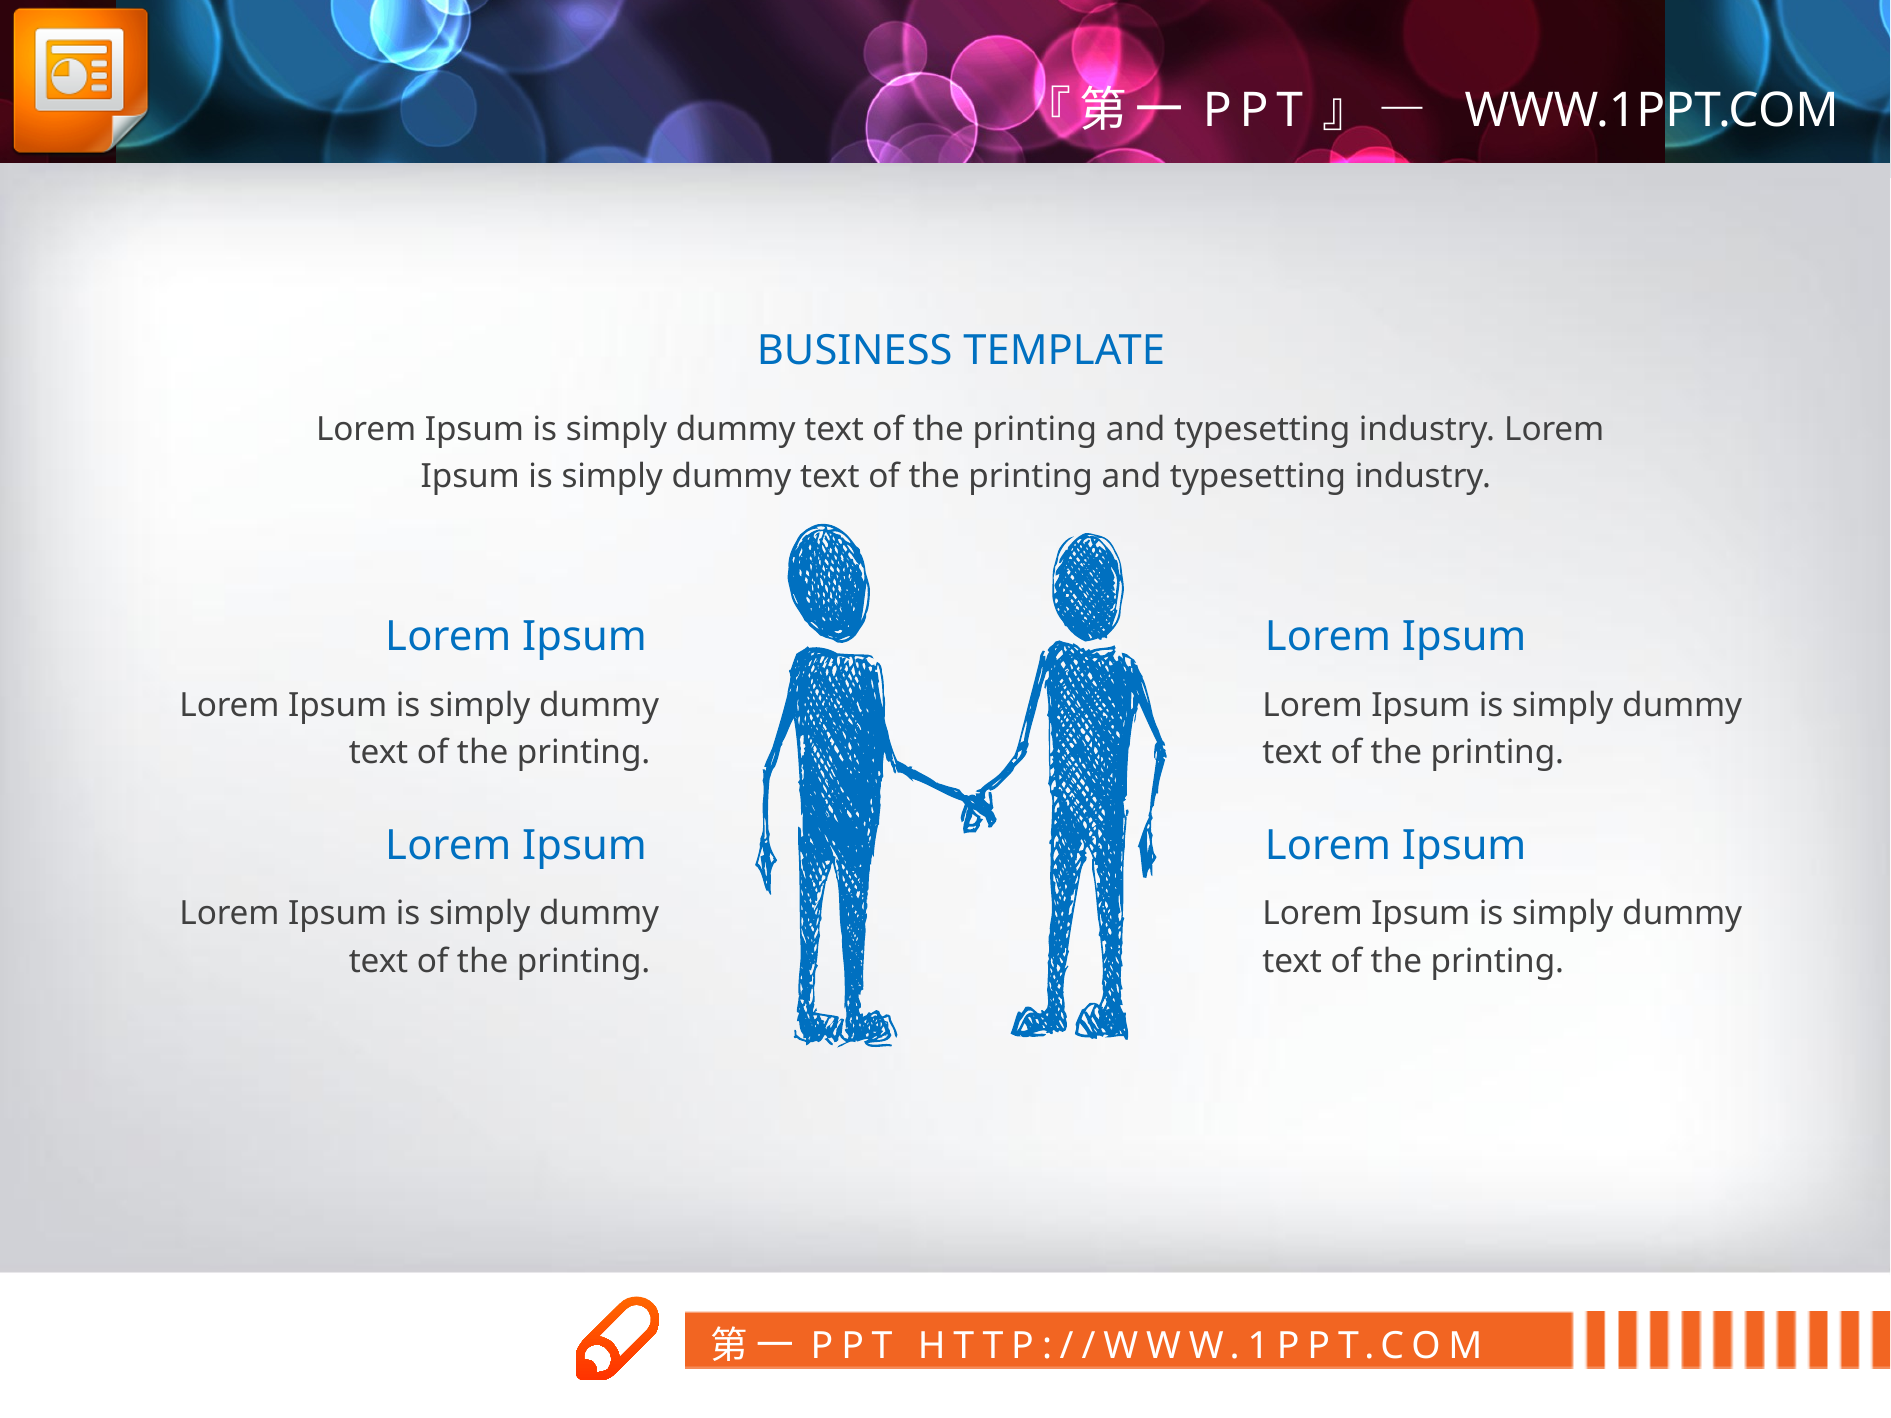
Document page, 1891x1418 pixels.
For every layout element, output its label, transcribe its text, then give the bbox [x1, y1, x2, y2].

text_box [129, 810, 675, 985]
picture [685, 1311, 1891, 1369]
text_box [1247, 601, 1793, 776]
text_box Lorem Ipsum is simply dummy text of the printing and typesetting industry. Lorem Ipsum is simply dummy text of the printing and typesetting industry. [272, 391, 1650, 502]
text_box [129, 601, 675, 780]
picture [0, 0, 1891, 1275]
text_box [1247, 810, 1793, 985]
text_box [754, 522, 1168, 1052]
text_box BUSINESS TEMPLATE [715, 315, 1207, 381]
